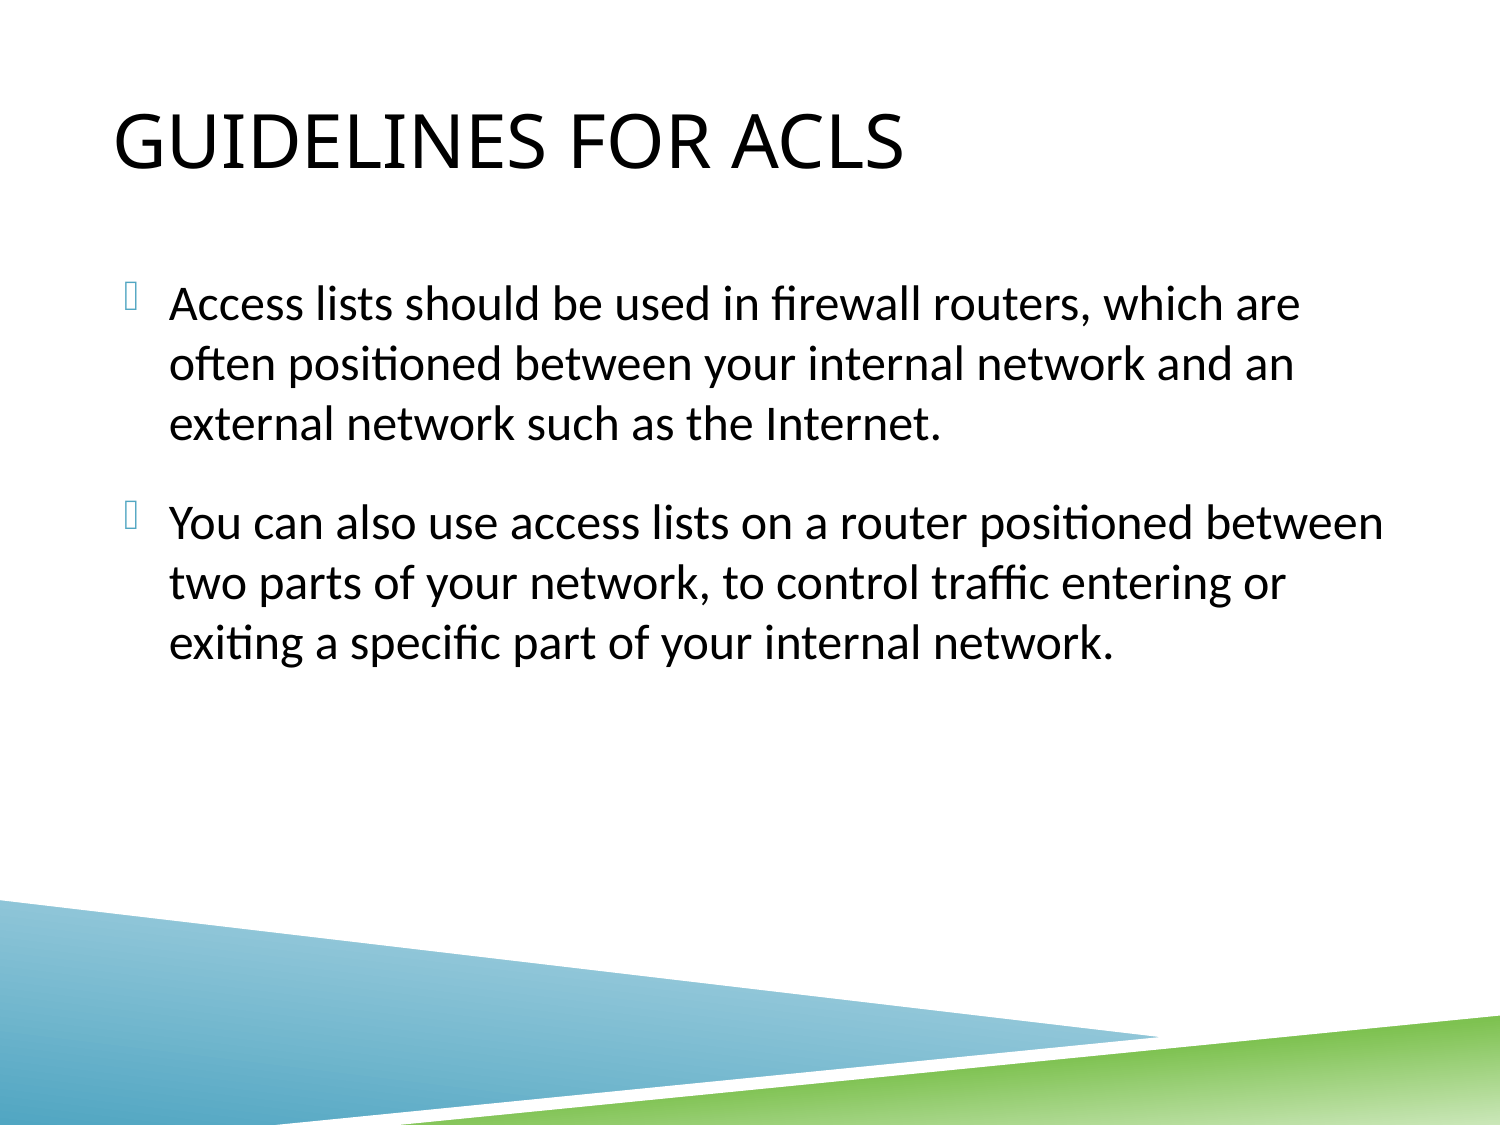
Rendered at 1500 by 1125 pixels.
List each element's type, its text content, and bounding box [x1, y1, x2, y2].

title Guidelines for ACLs [112, 45, 1388, 233]
list Access lists should be used in firewall routers, which are often positioned between your internal network and an external network such as the Internet. You can also use access lists on a router positioned between two parts of your network, to control traffic entering or exiting a specific part of your internal network. [112, 262, 1388, 875]
